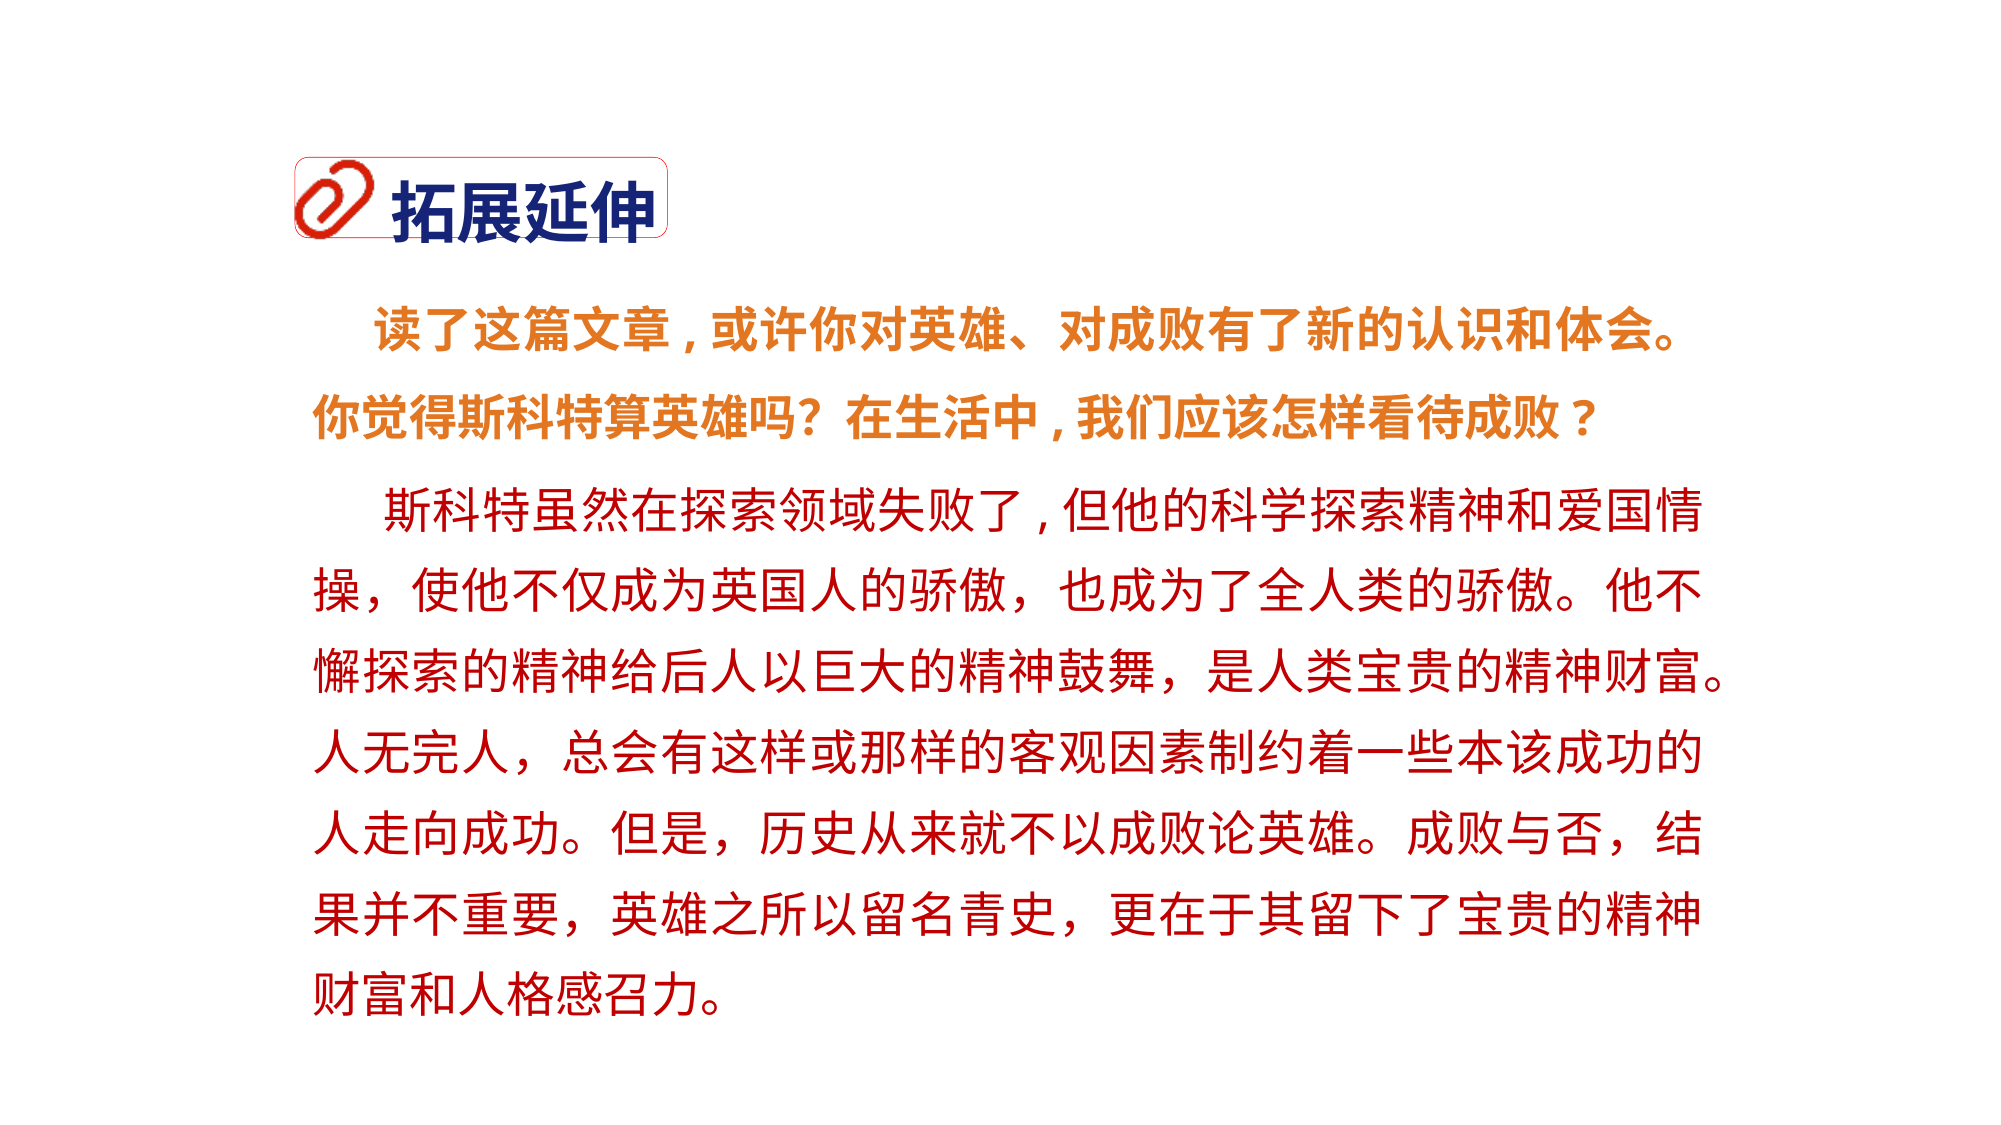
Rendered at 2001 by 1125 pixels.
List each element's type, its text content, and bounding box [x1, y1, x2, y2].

text_box 拓展延伸 [375, 159, 691, 258]
list 读了这篇文章,或许你对英雄、对成败有了新的认识和体会。 你觉得斯科特算英雄吗？在生活中,我们应该怎样看待成败? 斯科特虽然在探索领域失败了,但他的科学探索精神和爱国情操，使他不仅成为英国人的骄傲，也成为了全人类的骄傲。他不懈探索的精神给后人以巨大的精神鼓舞，是人类宝贵的精神财富。人无完人，总会有这样或那样的客观因素制约着一些本该成功的人走向成功。但是，历史从来就不以成败论英雄。成败与否，结果并不重要，英雄之所以留名青史，更在于其留下了宝贵的精神财富和人格感召力。 [301, 264, 1715, 1125]
picture [289, 154, 379, 244]
